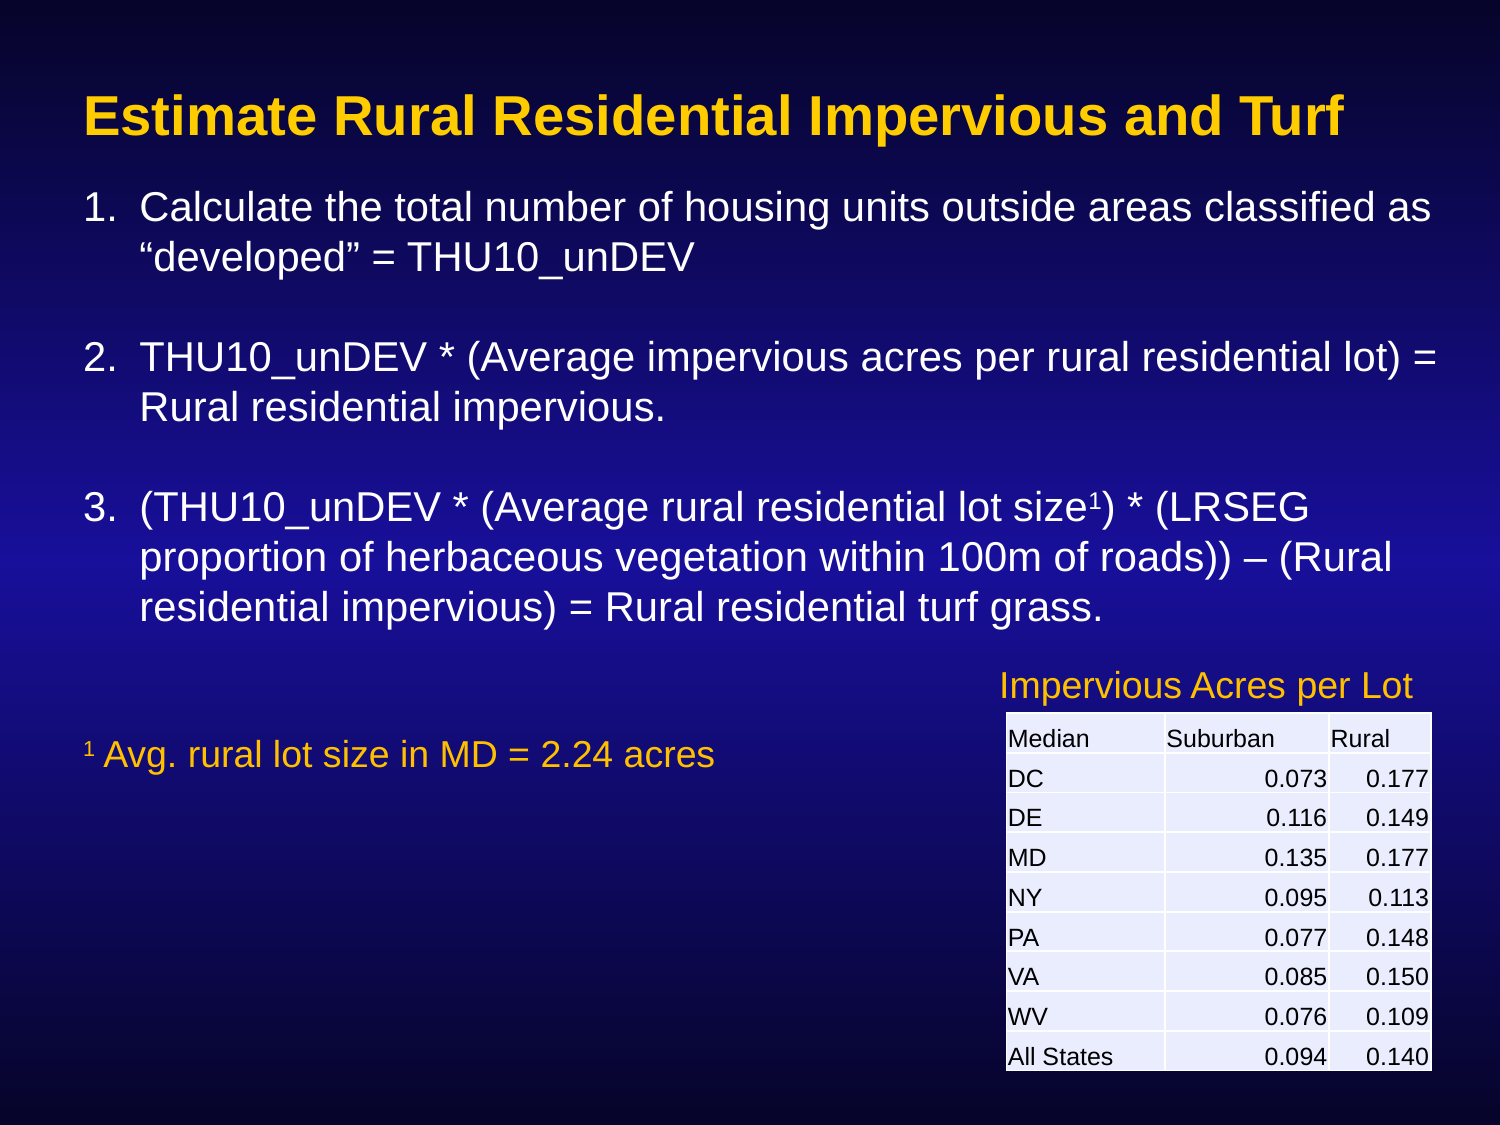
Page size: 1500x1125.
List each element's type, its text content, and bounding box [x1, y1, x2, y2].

table_cell VA [1007, 952, 1164, 990]
table_cell 0.148 [1330, 913, 1430, 950]
table_cell 0.113 [1330, 873, 1430, 911]
table_cell DC [1007, 754, 1164, 792]
table_cell 0.135 [1166, 833, 1328, 871]
table_cell 0.109 [1330, 992, 1430, 1030]
table_cell 0.095 [1166, 873, 1328, 911]
table_header Suburban [1166, 714, 1328, 752]
table_cell 0.149 [1330, 793, 1430, 831]
table_cell 0.150 [1330, 952, 1430, 990]
table_cell 0.140 [1330, 1032, 1430, 1070]
table_cell All States [1007, 1032, 1164, 1070]
text_box Calculate the total number of housing units outside areas classified as “developed” = THU10_unDEV THU10_unDEV * (Average impervious acres per rural residential lot) = Rural residential impervious. (THU10_unDEV * (Average rural residential lot size1) * (LRSEG proportion of herbaceous vegetation within 100m of roads)) – (Rural residential impervious) = Rural residential turf grass. 1 Avg. rural lot size in MD = 2.24 acres [68, 172, 1455, 783]
table_cell 0.073 [1166, 754, 1328, 792]
table_header Median [1007, 714, 1164, 752]
table_cell MD [1007, 833, 1164, 871]
table_cell WV [1007, 992, 1164, 1030]
table_cell 0.116 [1166, 793, 1328, 831]
text_box Impervious Acres per Lot [984, 653, 1429, 713]
table_cell 0.076 [1166, 992, 1328, 1030]
table_cell NY [1007, 873, 1164, 911]
table_cell 0.085 [1166, 952, 1328, 990]
table_cell 0.077 [1166, 913, 1328, 950]
table_cell 0.177 [1330, 833, 1430, 871]
table_cell 0.094 [1166, 1032, 1328, 1070]
table_cell DE [1007, 793, 1164, 831]
table_header Rural [1330, 714, 1430, 752]
table_cell PA [1007, 913, 1164, 950]
table_cell 0.177 [1330, 754, 1430, 792]
title Estimate Rural Residential Impervious and Turf [67, 18, 1432, 207]
